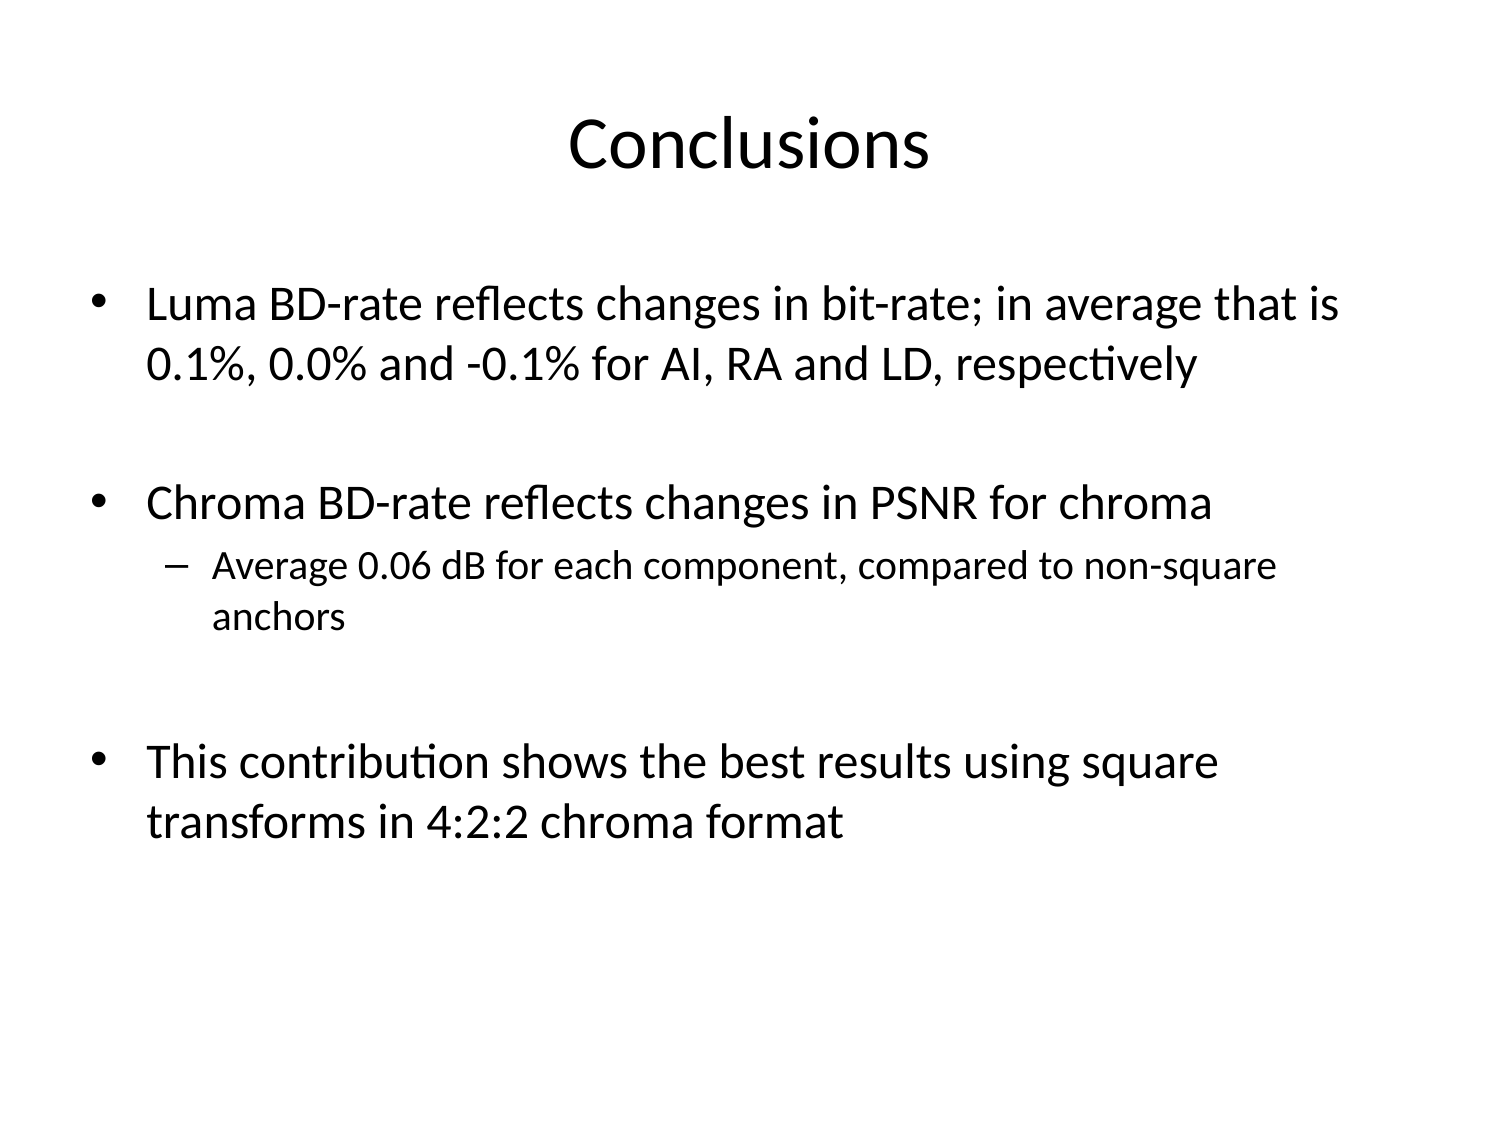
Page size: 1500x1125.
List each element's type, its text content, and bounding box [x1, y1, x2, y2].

list Luma BD-rate reflects changes in bit-rate; in average that is 0.1%, 0.0% and -0.1% for AI, RA and LD, respectively Chroma BD-rate reflects changes in PSNR for chroma Average 0.06 dB for each component, compared to non-square anchors This contribution shows the best results using square transforms in 4:2:2 chroma format [75, 262, 1425, 1005]
title Conclusions [75, 45, 1425, 233]
